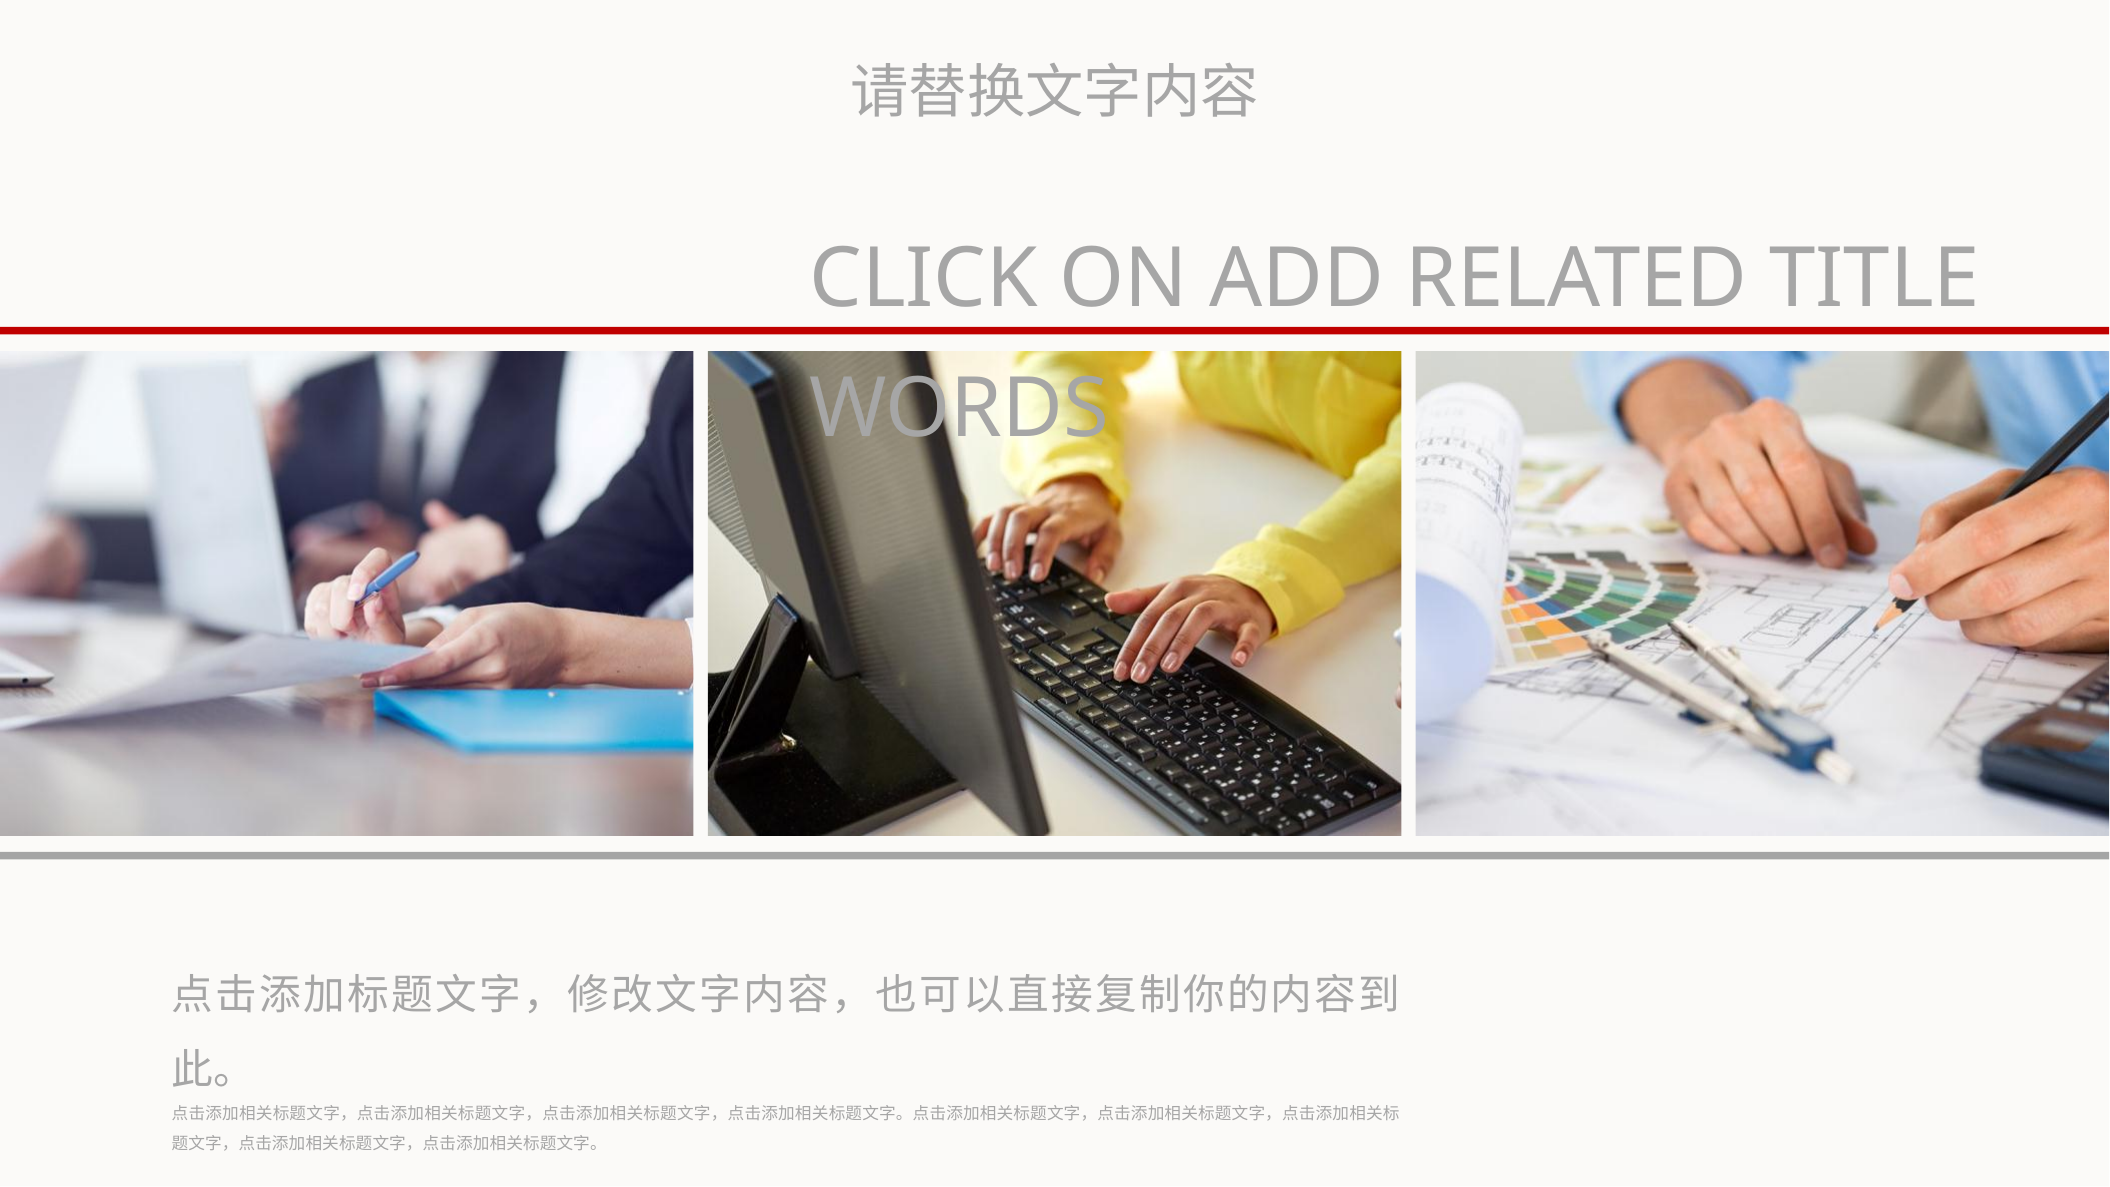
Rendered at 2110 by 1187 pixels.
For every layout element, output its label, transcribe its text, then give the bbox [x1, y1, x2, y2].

text_box [0, 350, 694, 836]
text_box 点击添加标题文字，修改文字内容，也可以直接复制你的内容到此。 点击添加相关标题文字，点击添加相关标题文字，点击添加相关标题文字，点击添加相关标题文字。点击添加相关标题文字，点击添加相关标题文字，点击添加相关标题文字，点击添加相关标题文字，点击添加相关标题文字。 [156, 935, 1416, 1161]
text_box CLICK ON ADD RELATED TITLE WORDS [794, 185, 2110, 461]
text_box [707, 350, 1402, 836]
text_box [1415, 461, 2110, 836]
text_box [0, 326, 794, 335]
text_box 请替换文字内容 [820, 32, 1289, 124]
text_box [0, 851, 2110, 860]
